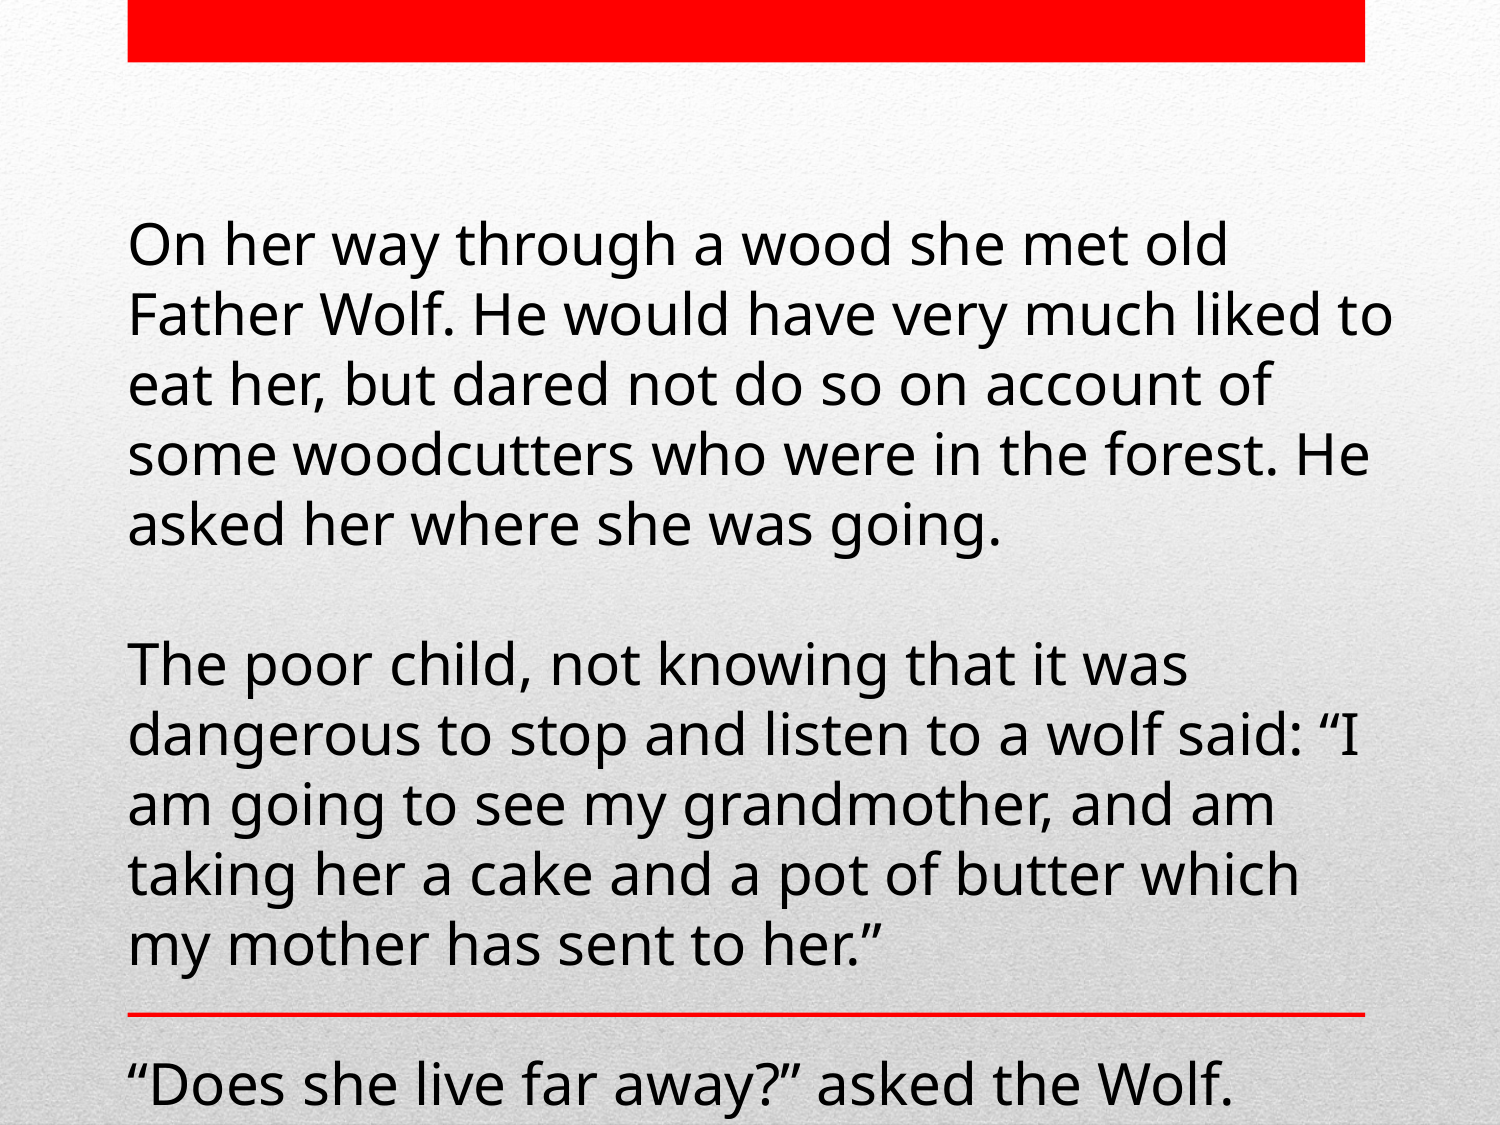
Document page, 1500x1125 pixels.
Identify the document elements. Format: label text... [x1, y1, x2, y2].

text_box On her way through a wood she met old Father Wolf. He would have very much liked to eat her, but dared not do so on account of some woodcutters who were in the forest. He asked her where she was going. The poor child, not knowing that it was dangerous to stop and listen to a wolf said: “I am going to see my grandmother, and am taking her a cake and a pot of butter which my mother has sent to her.” “Does she live far away?” asked the Wolf. [112, 199, 1413, 1125]
